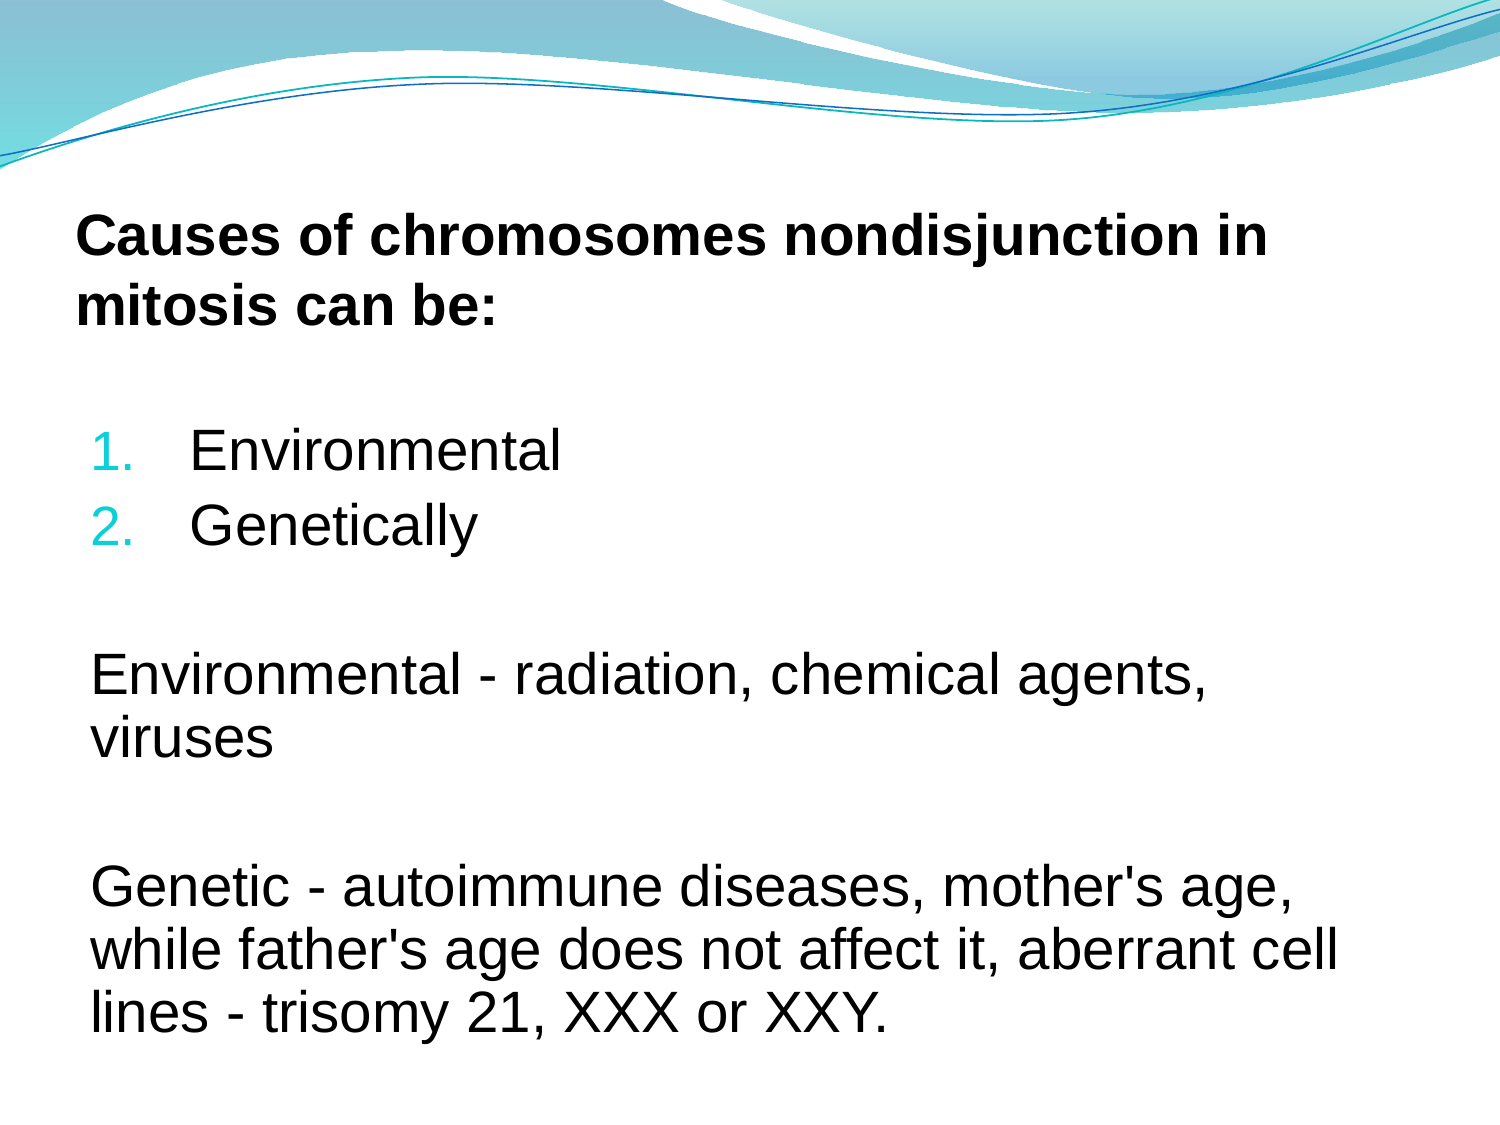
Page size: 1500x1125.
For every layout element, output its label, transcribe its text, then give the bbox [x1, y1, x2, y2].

list Environmental Genetically Environmental - radiation, chemical agents, viruses Genetic - autoimmune diseases, mother's age, while father's age does not affect it, aberrant cell lines - trisomy 21, XXX or XXY. [75, 412, 1425, 1038]
title Causes of chromosomes nondisjunction in mitosis can be: [75, 149, 1425, 338]
